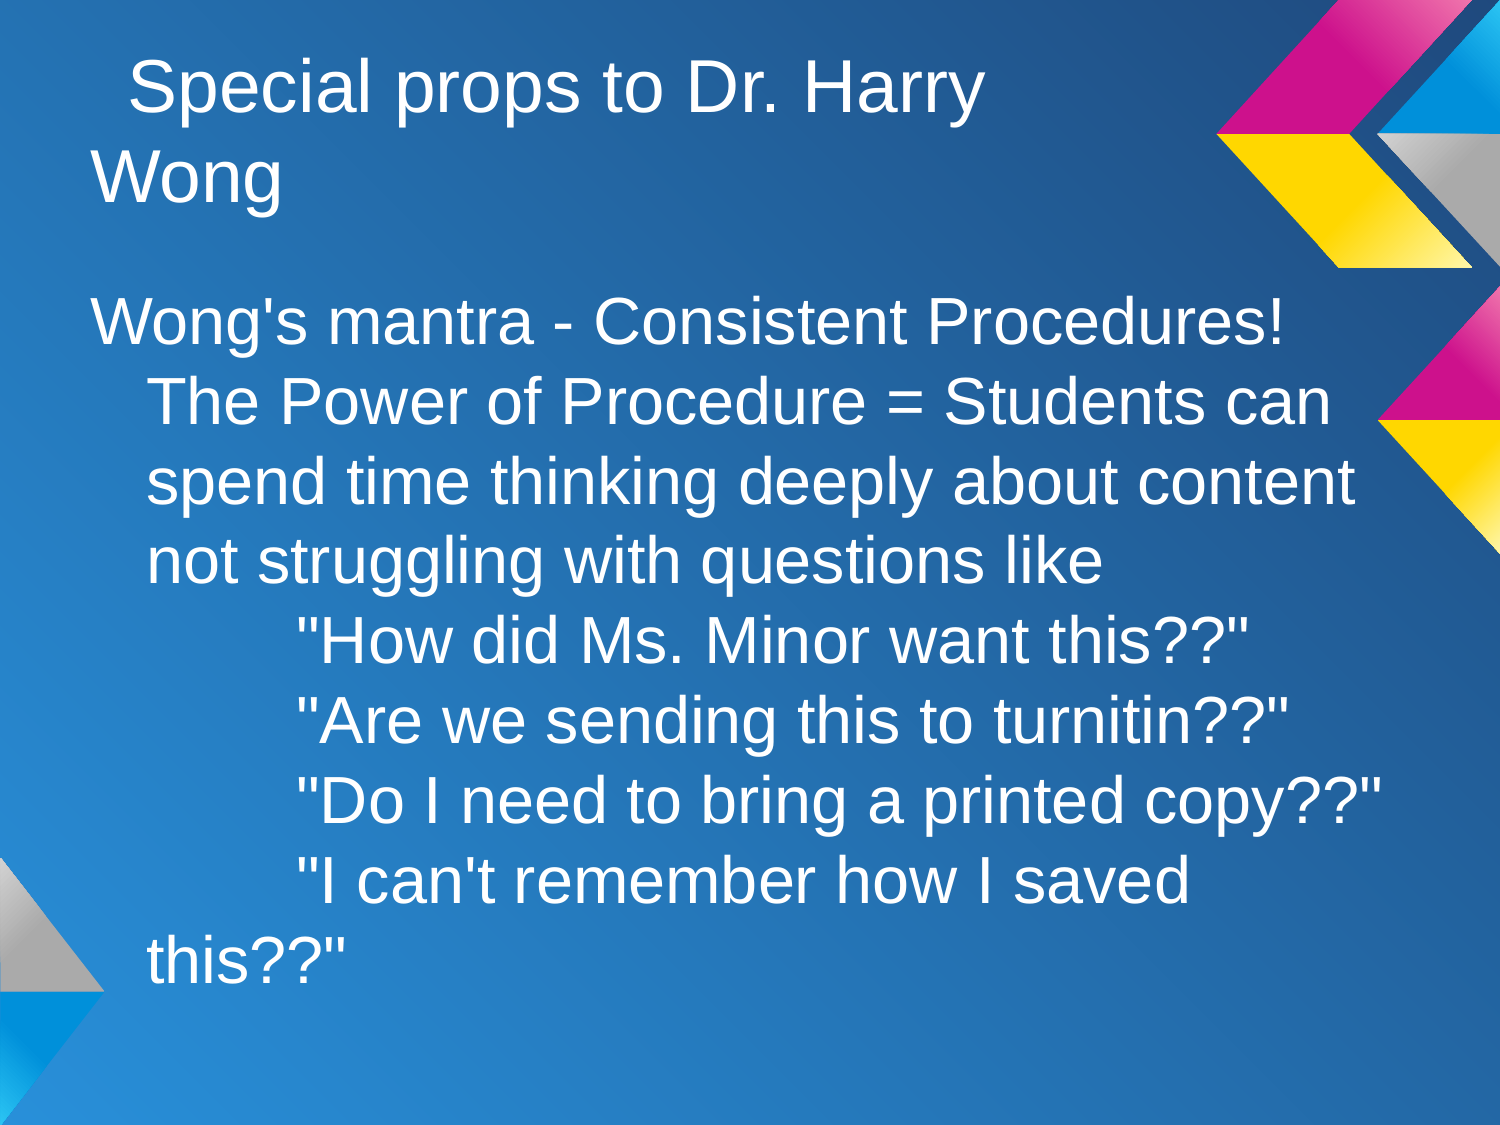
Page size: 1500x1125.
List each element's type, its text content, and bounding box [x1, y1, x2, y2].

list Wong's mantra - Consistent Procedures! The Power of Procedure = Students can spend time thinking deeply about content not struggling with questions like "How did Ms. Minor want this??" "Are we sending this to turnitin??" "Do I need to bring a printed copy??" "I can't remember how I saved this??" [75, 262, 1425, 1013]
title Special props to Dr. Harry Wong [75, 14, 1204, 233]
